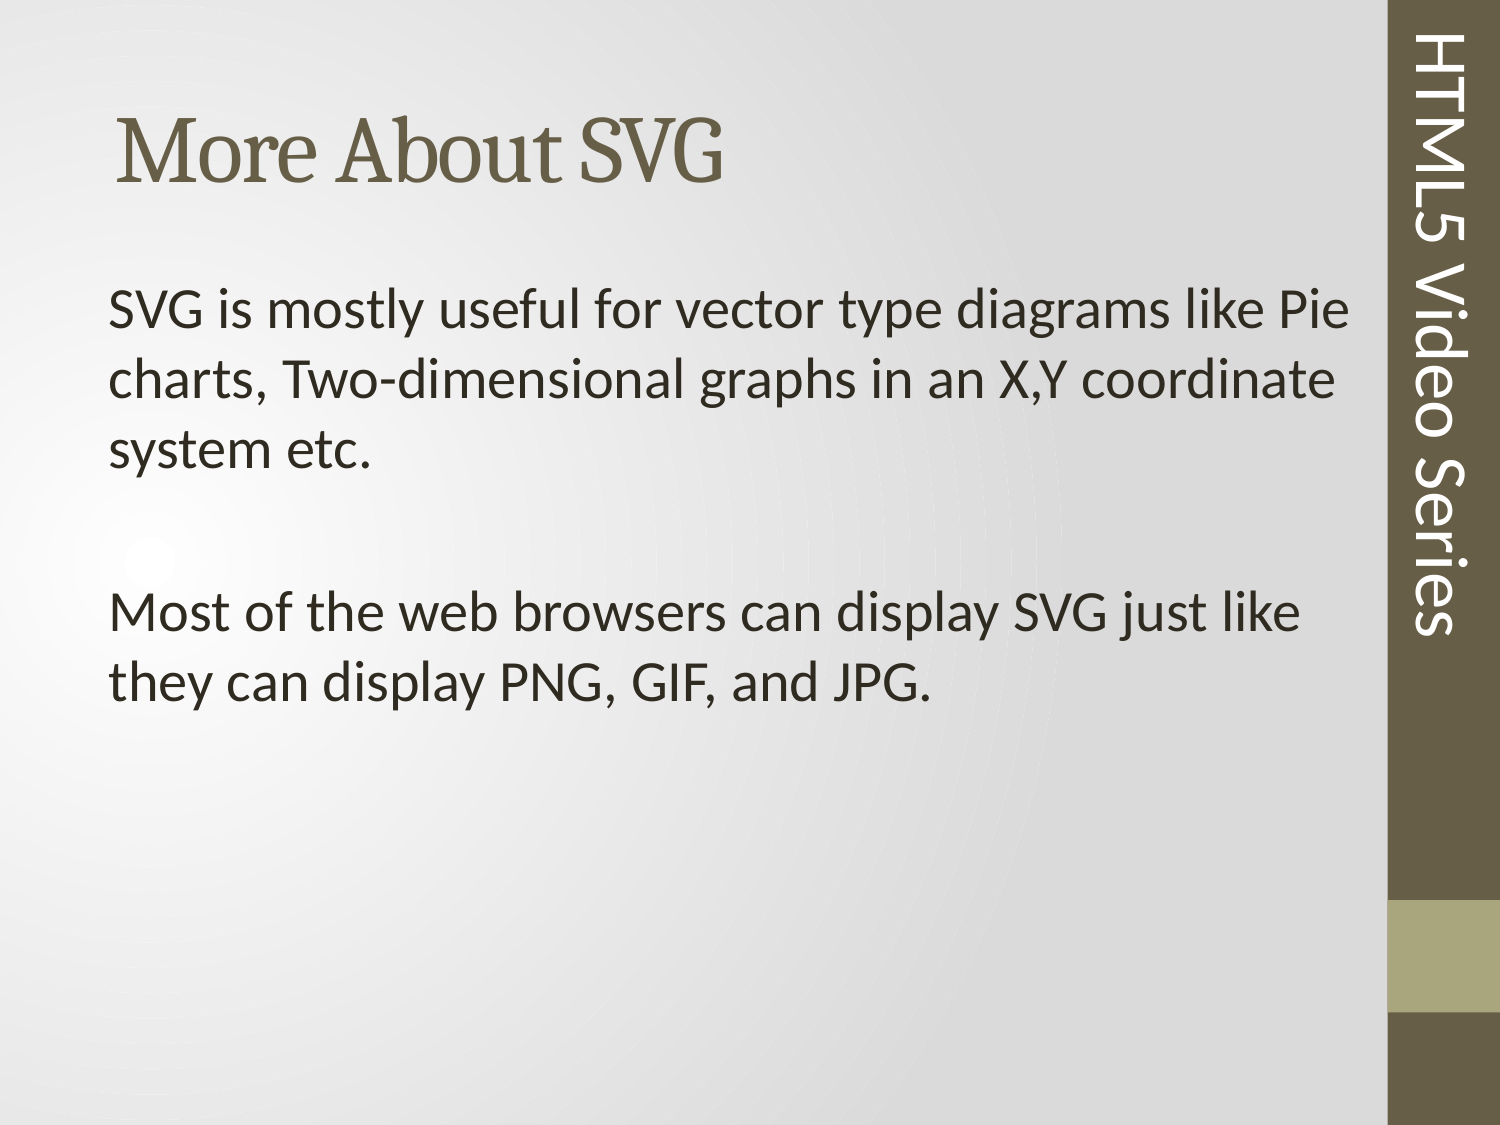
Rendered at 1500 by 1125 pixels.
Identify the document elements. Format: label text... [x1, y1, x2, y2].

title More About SVG [99, 50, 1350, 238]
list SVG is mostly useful for vector type diagrams like Pie charts, Two-dimensional graphs in an X,Y coordinate system etc. Most of the web browsers can display SVG just like they can display PNG, GIF, and JPG. [75, 262, 1375, 1125]
text_box HTML5 Video Series [1393, 15, 1499, 654]
